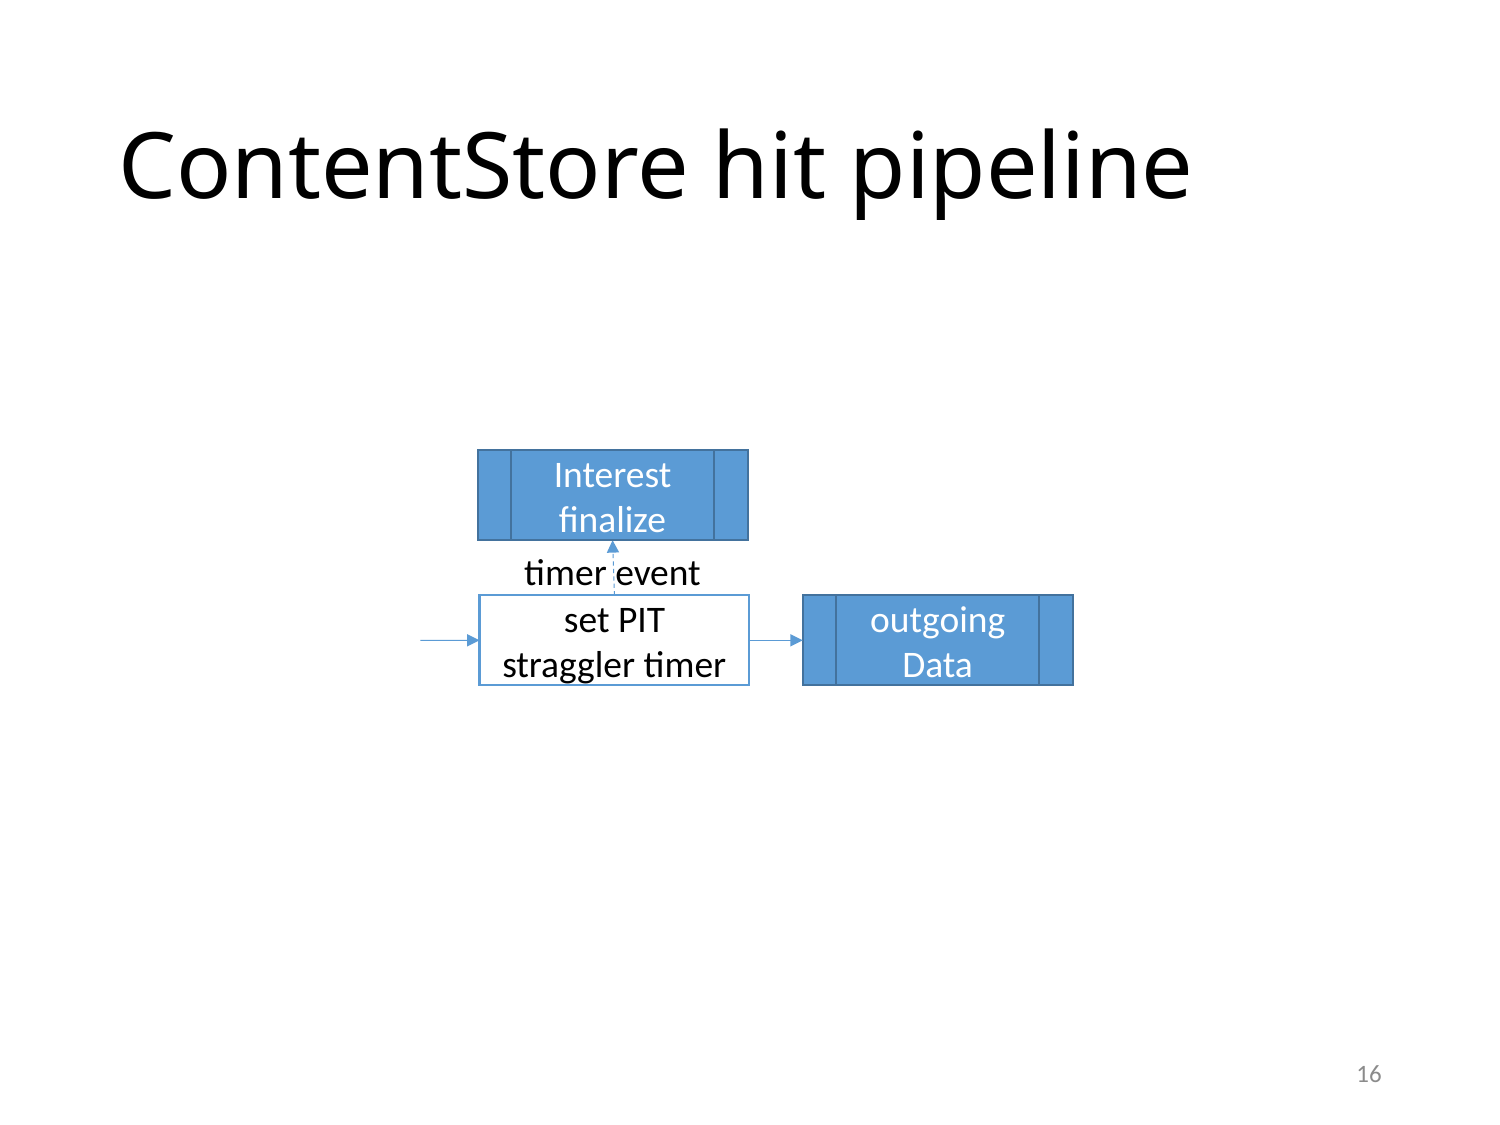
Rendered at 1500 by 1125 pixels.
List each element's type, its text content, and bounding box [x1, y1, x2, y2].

text_box set PIT straggler timer [478, 594, 750, 686]
text_box Interest finalize [477, 449, 749, 541]
slide_number 16 [1059, 1042, 1397, 1103]
text_box timer event [509, 541, 716, 601]
title ContentStore hit pipeline [103, 59, 1397, 278]
text_box outgoing Data [802, 594, 1074, 686]
